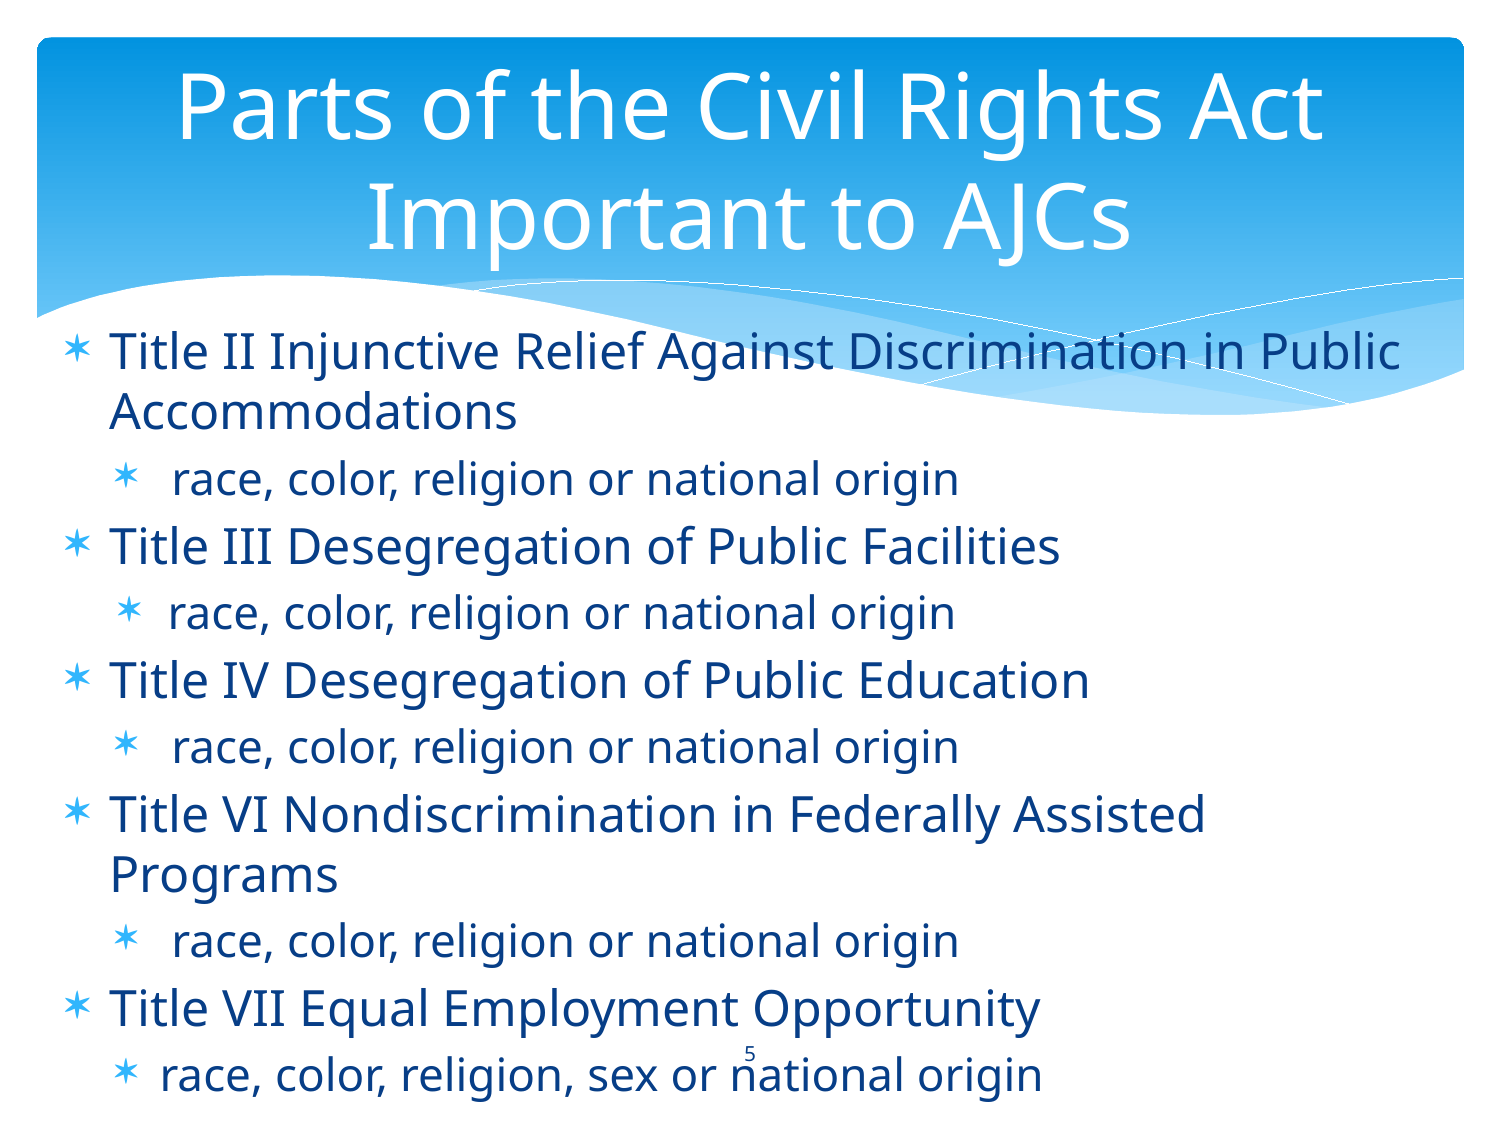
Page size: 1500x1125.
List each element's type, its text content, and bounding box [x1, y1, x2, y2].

list Title II Injunctive Relief Against Discrimination in Public Accommodations race, color, religion or national origin Title III Desegregation of Public Facilities race, color, religion or national origin Title IV Desegregation of Public Education race, color, religion or national origin Title VI Nondiscrimination in Federally Assisted Programs race, color, religion or national origin Title VII Equal Employment Opportunity race, color, religion, sex or national origin [50, 312, 1463, 1063]
slide_number 5 [654, 1025, 846, 1086]
title Parts of the Civil Rights Act Important to AJCs [75, 55, 1425, 261]
